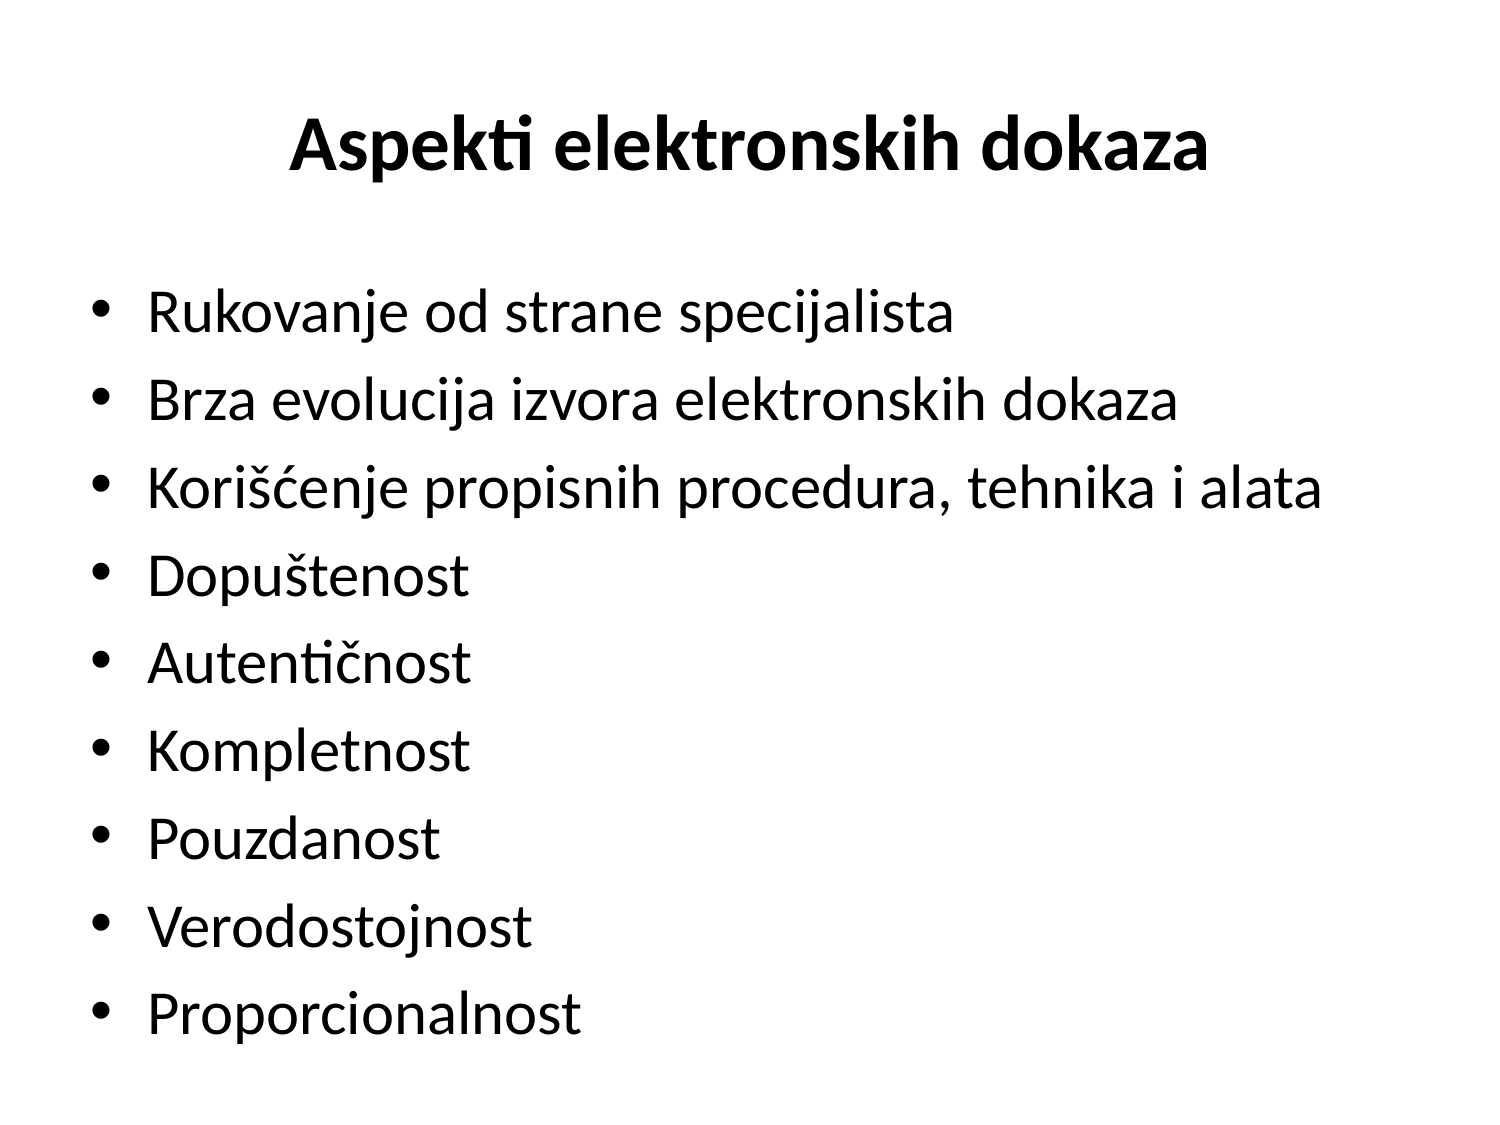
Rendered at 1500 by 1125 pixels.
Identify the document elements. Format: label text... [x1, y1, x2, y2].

list Rukovanje od strane specijalista Brza evolucija izvora elektronskih dokaza Korišćenje propisnih procedura, tehnika i alata Dopuštenost Autentičnost Kompletnost Pouzdanost Verodostojnost Proporcionalnost [75, 262, 1425, 1060]
title Aspekti elektronskih dokaza [75, 45, 1425, 233]
